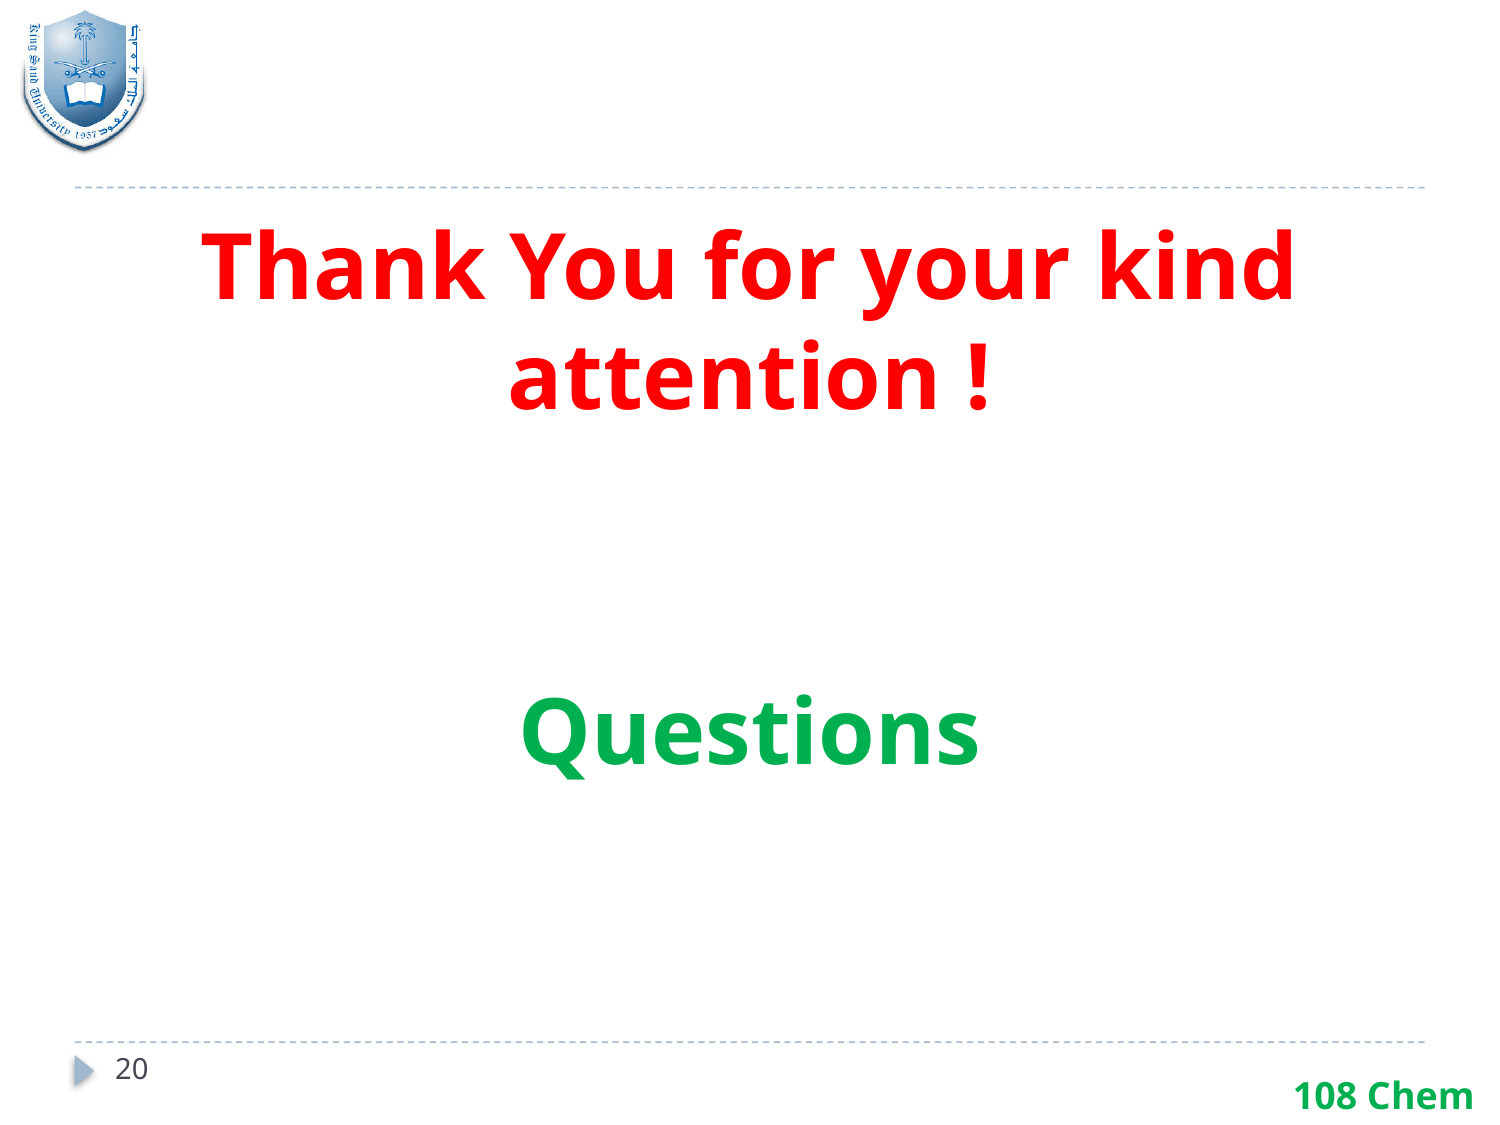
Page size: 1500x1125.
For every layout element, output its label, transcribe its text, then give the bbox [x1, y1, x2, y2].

slide_number 20 [100, 1042, 426, 1103]
text_box 108 Chem [1278, 1064, 1490, 1125]
list Thank You for your kind attention ! Questions [75, 200, 1425, 1010]
picture [4, 1, 163, 160]
